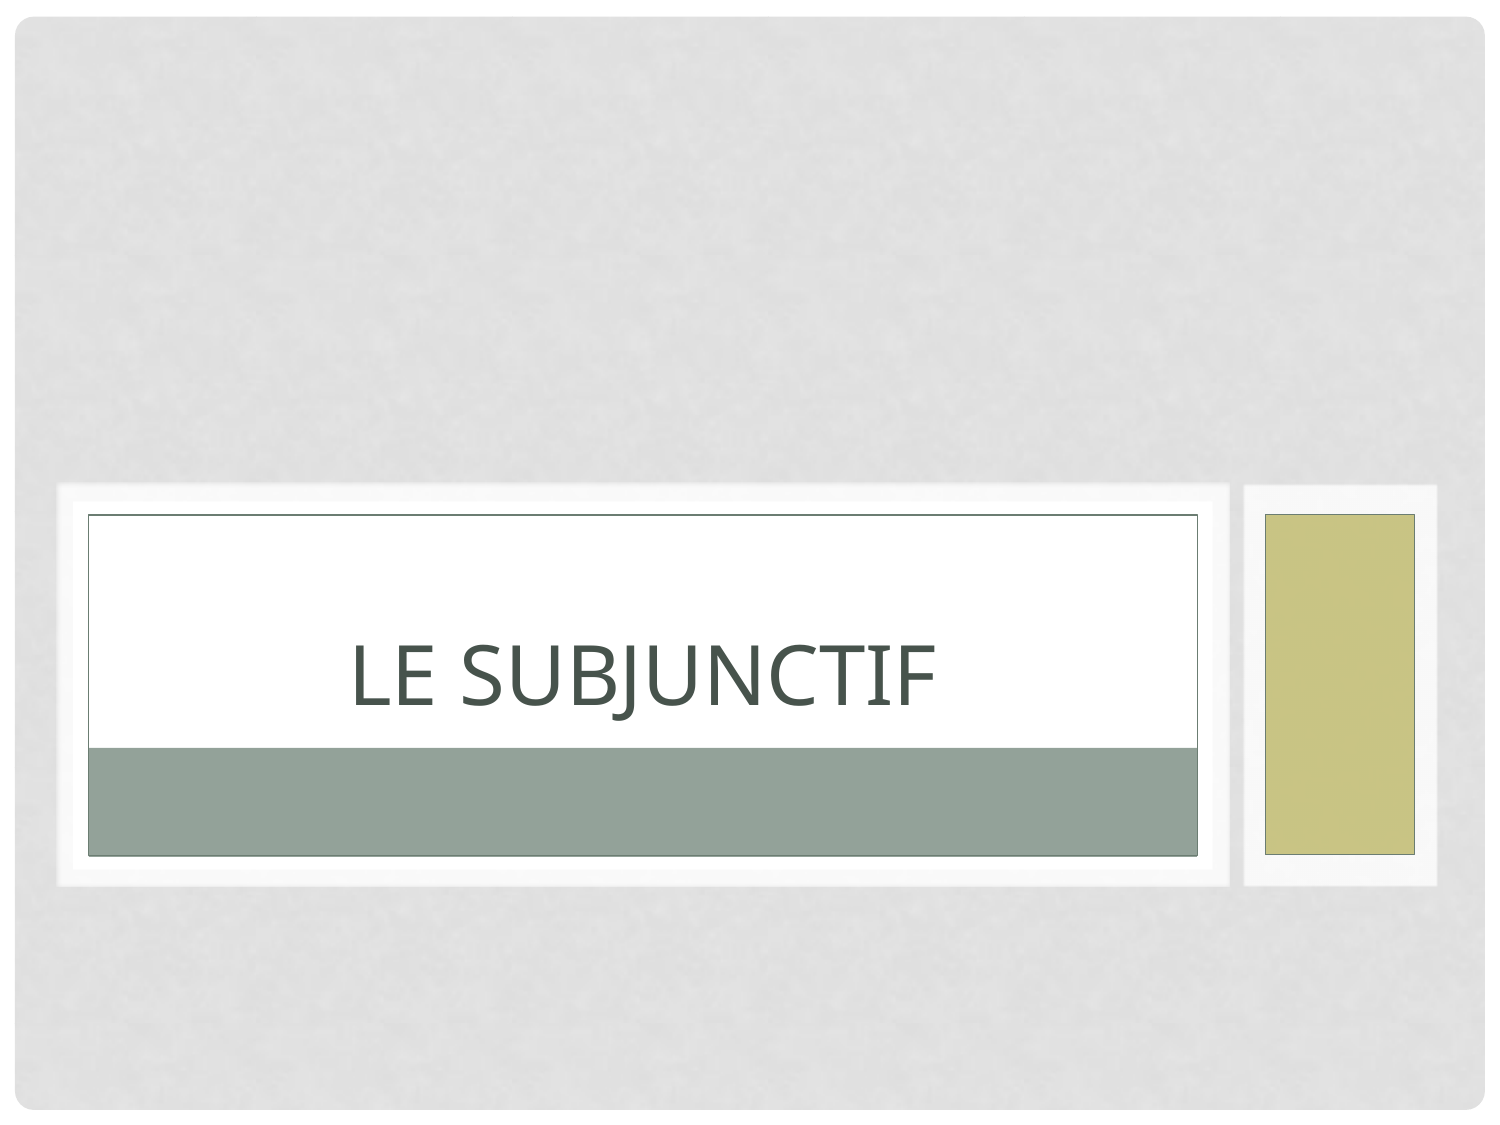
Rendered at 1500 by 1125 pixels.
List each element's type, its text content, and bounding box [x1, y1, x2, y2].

title Le subjunctif [99, 529, 1187, 730]
